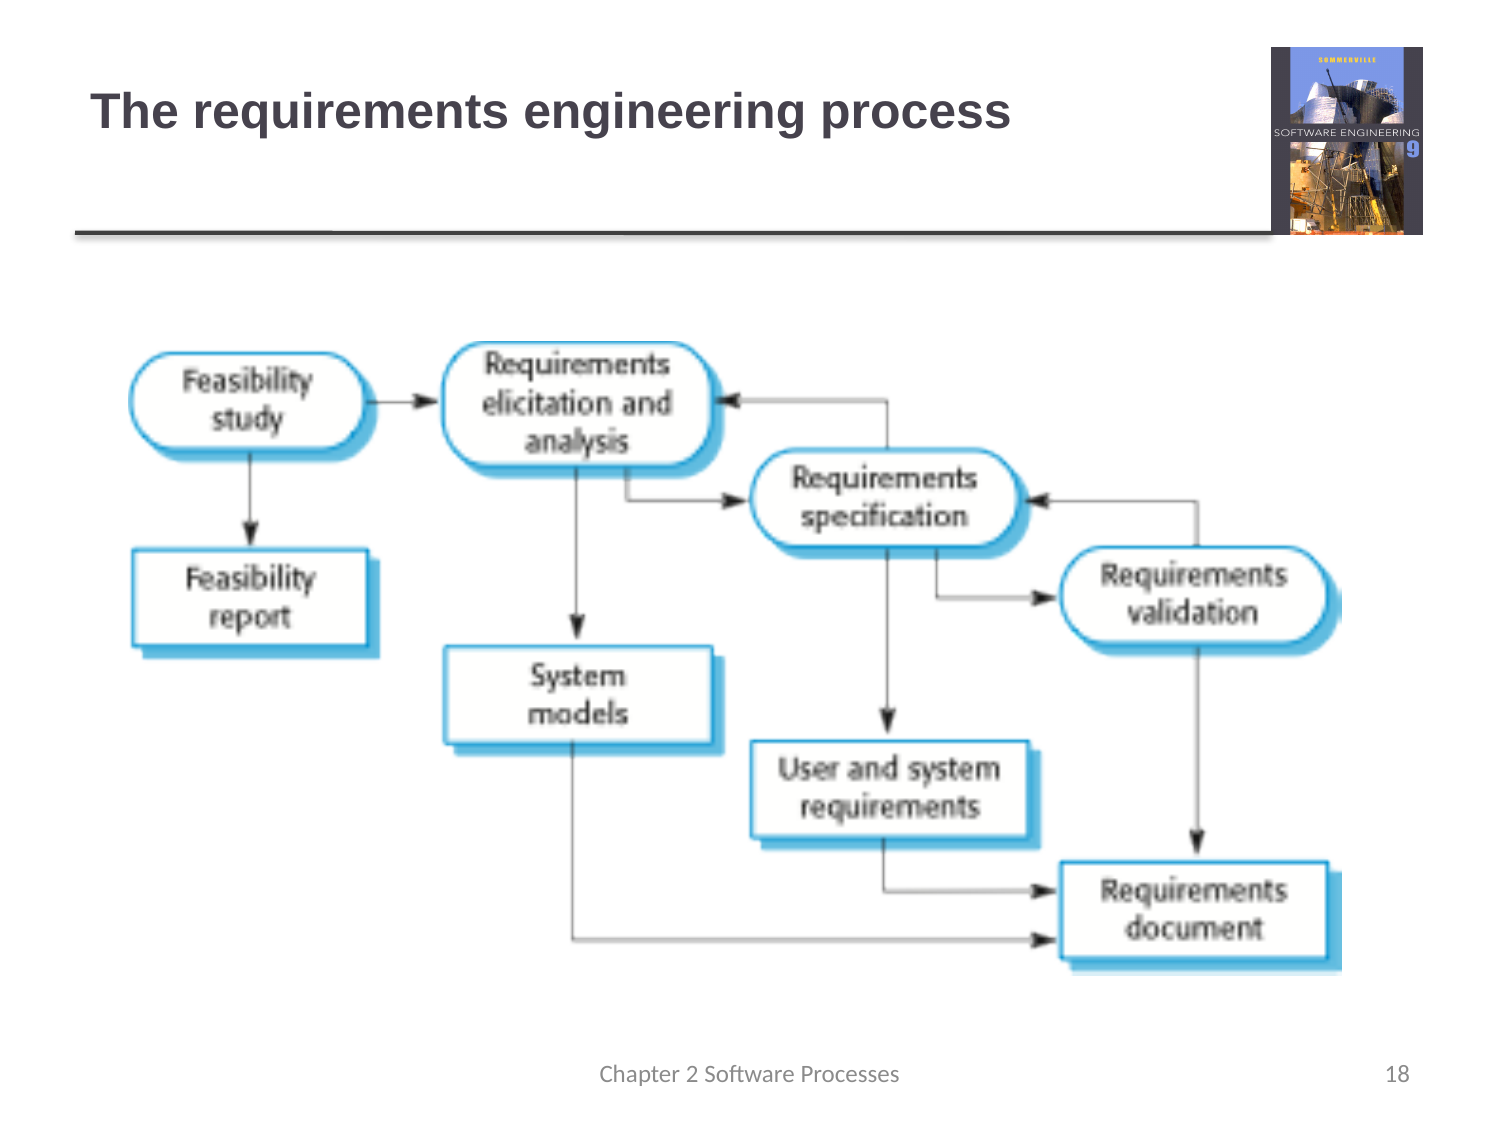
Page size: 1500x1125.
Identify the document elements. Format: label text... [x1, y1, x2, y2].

footer Chapter 2 Software Processes [512, 1042, 988, 1103]
picture [128, 341, 1343, 976]
picture [1272, 47, 1423, 235]
slide_number 18 [1074, 1042, 1425, 1103]
title The requirements engineering process [74, 44, 1272, 233]
